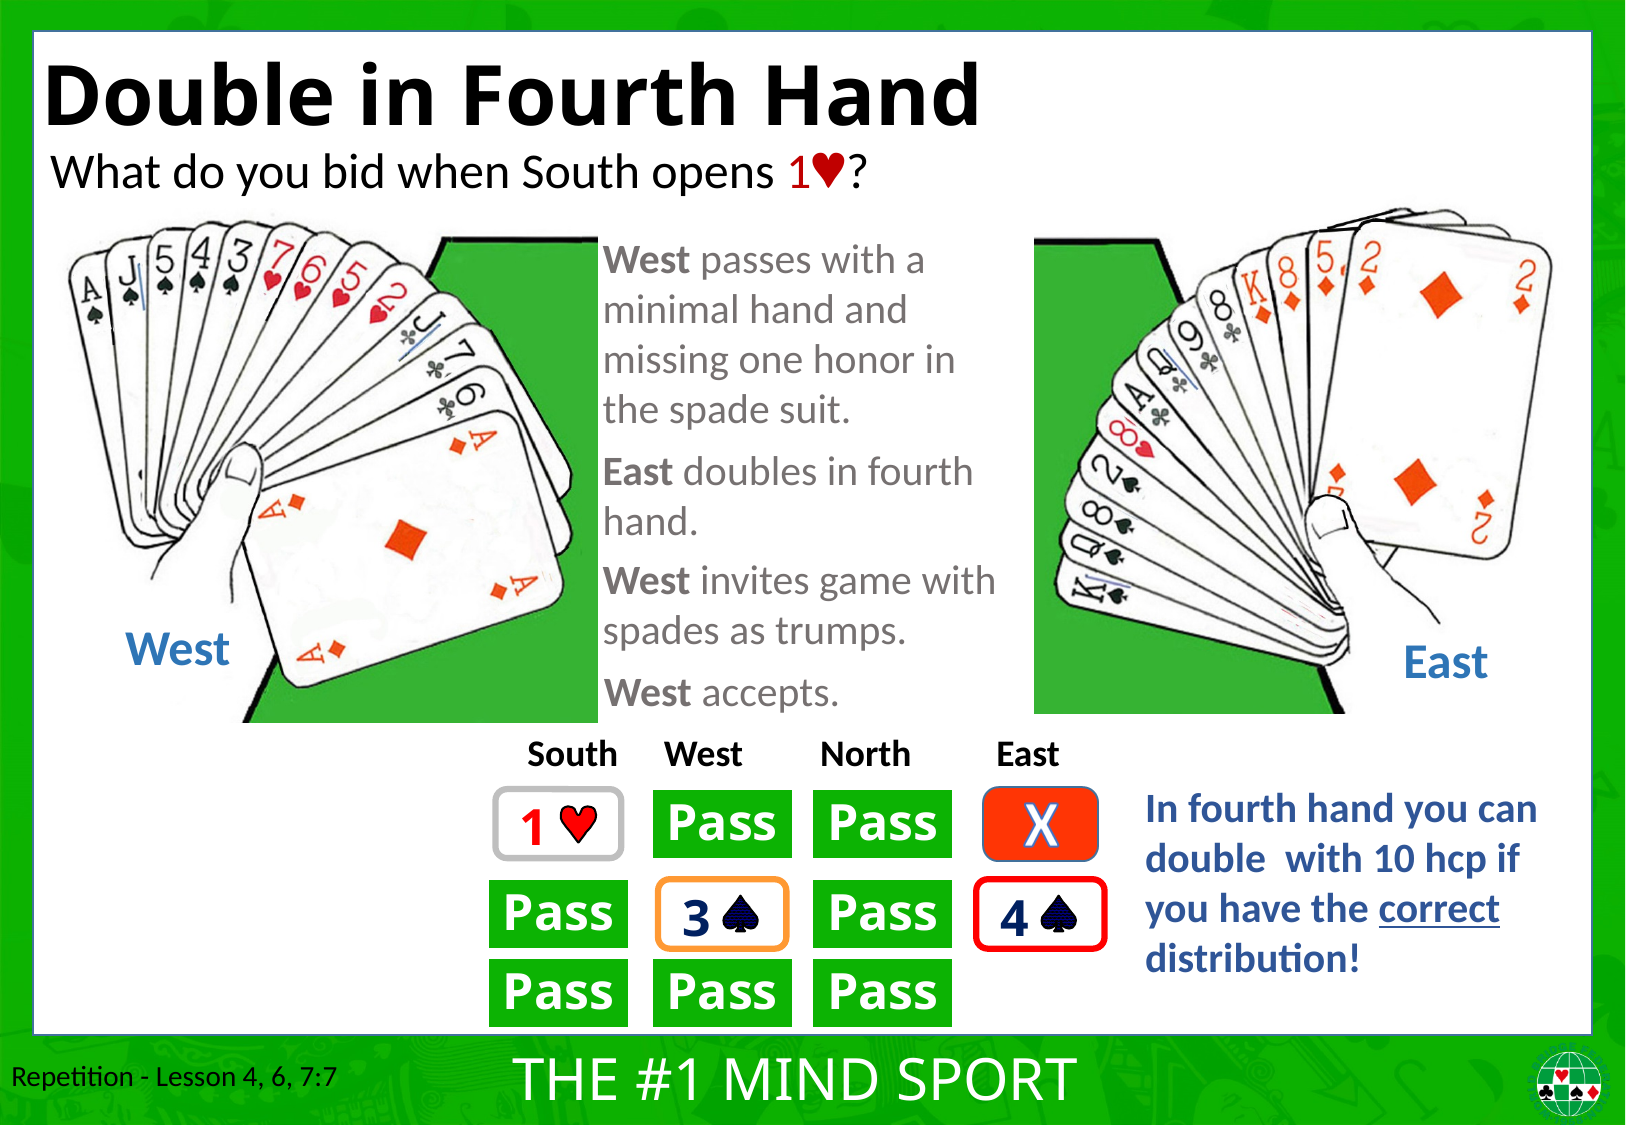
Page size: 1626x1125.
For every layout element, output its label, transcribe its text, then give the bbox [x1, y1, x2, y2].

text_box What do you bid when South opens 1? [35, 130, 1585, 214]
text_box East doubles in fourth hand. [598, 436, 994, 545]
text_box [495, 789, 622, 859]
text_box Pass [489, 959, 628, 1027]
text_box West passes with a minimal hand and missing one honor in the spade suit. [598, 224, 1022, 440]
text_box Pass [653, 959, 792, 1027]
text_box Pass [653, 790, 792, 858]
text_box South West North East [512, 721, 1093, 781]
title Double in Fourth Hand [25, 39, 1598, 158]
text_box West invites game with spades as trumps. [598, 545, 1022, 660]
text_box Pass [813, 959, 952, 1027]
text_box West accepts. [598, 657, 856, 723]
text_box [976, 879, 1105, 949]
text_box Pass [813, 790, 952, 858]
text_box Pass [813, 880, 952, 948]
text_box In fourth hand you can double with 10 hcp if you have the correct distribution! [1130, 773, 1568, 989]
picture [0, 0, 1626, 1125]
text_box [658, 879, 787, 949]
text_box Pass [489, 880, 628, 948]
